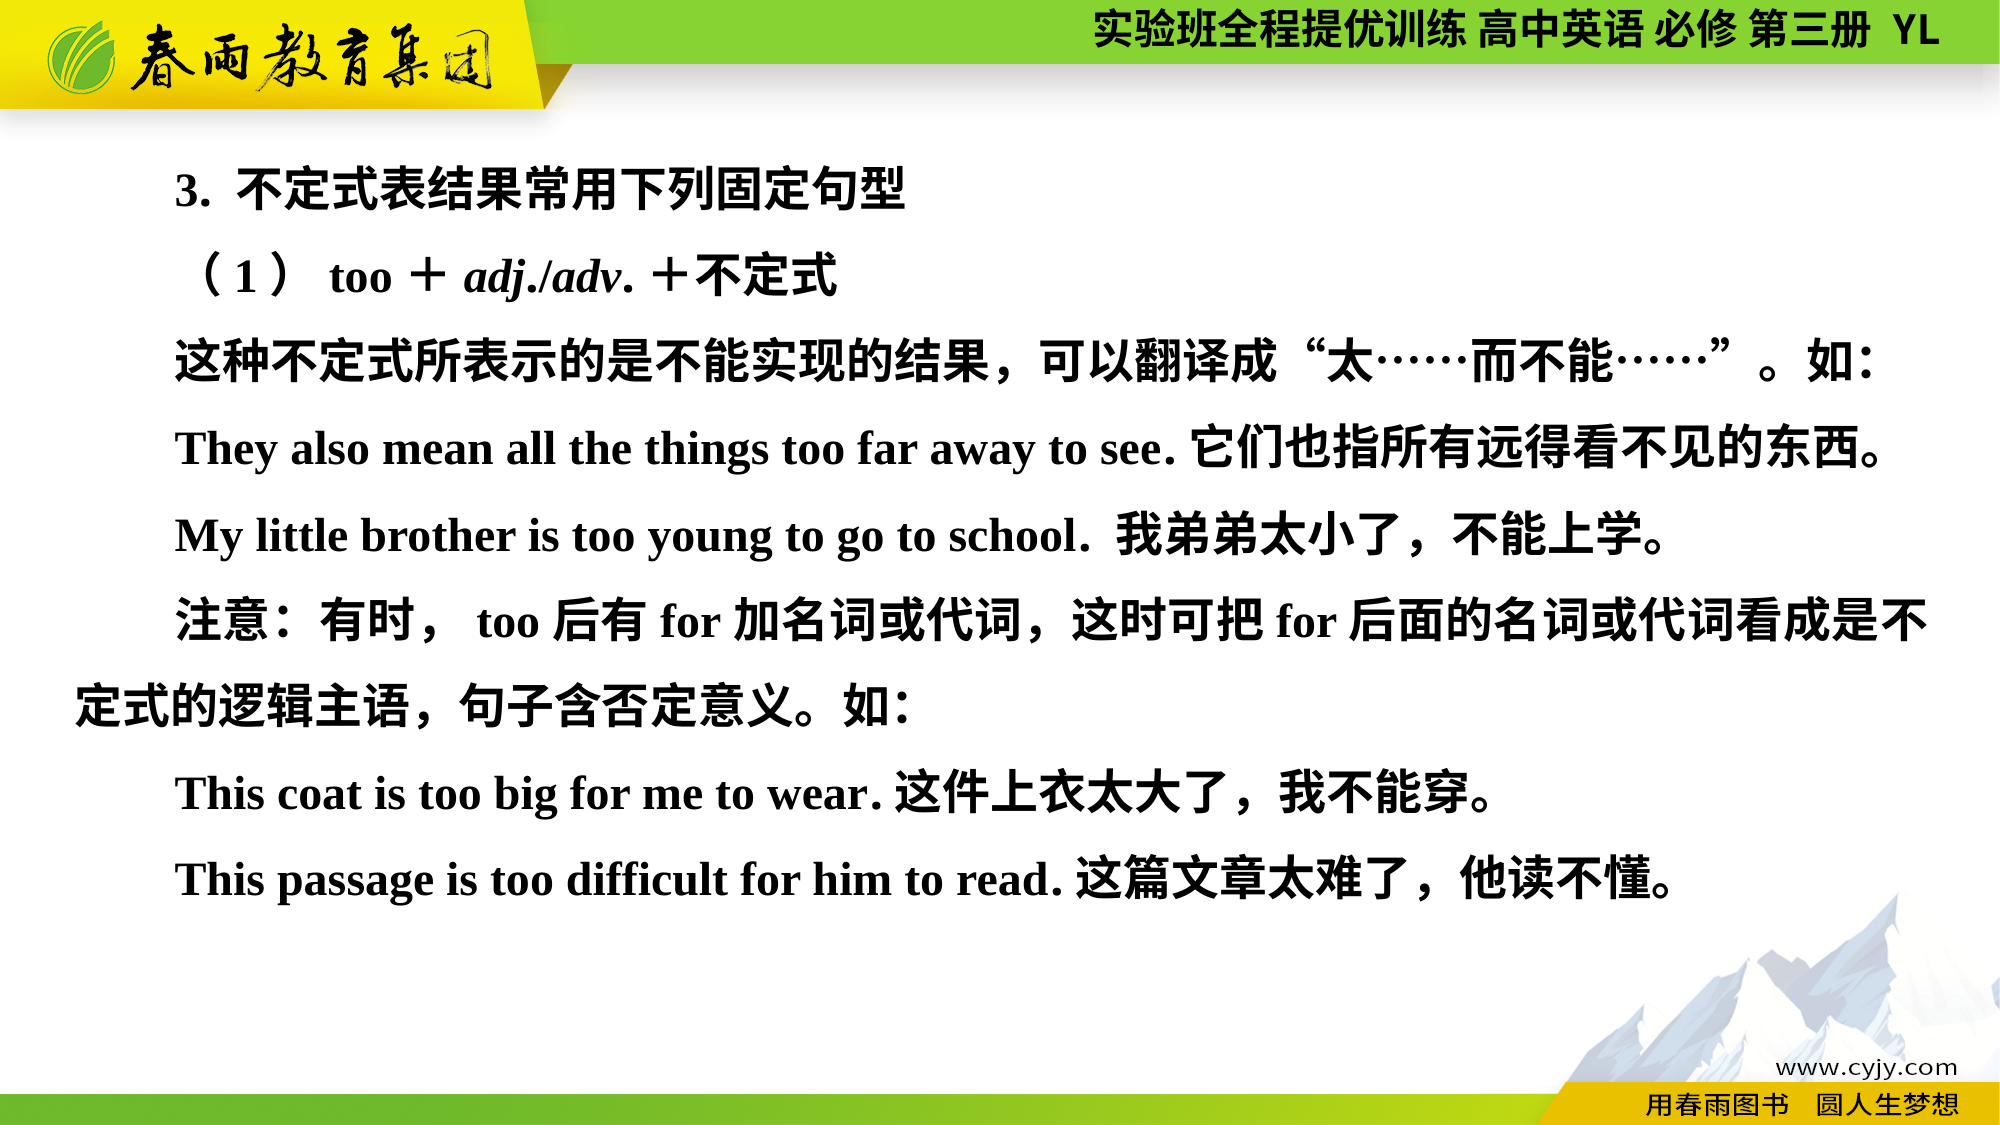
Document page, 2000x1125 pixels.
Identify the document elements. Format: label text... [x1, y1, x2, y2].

list 3. 不定式表结果常用下列固定句型 （1）too＋adj./adv.＋不定式 这种不定式所表示的是不能实现的结果，可以翻译成“太……而不能……”。如： They also mean all the things too far away to see.它们也指所有远得看不见的东西。 My little brother is too young to go to school. 我弟弟太小了，不能上学。 注意：有时，too后有for加名词或代词，这时可把for后面的名词或代词看成是不定式的逻辑主语，句子含否定意义。如： This coat is too big for me to wear.这件上衣太大了，我不能穿。 This passage is too difficult for him to read.这篇文章太难了，他读不懂。 [59, 122, 1944, 911]
picture [0, 0, 2000, 1125]
